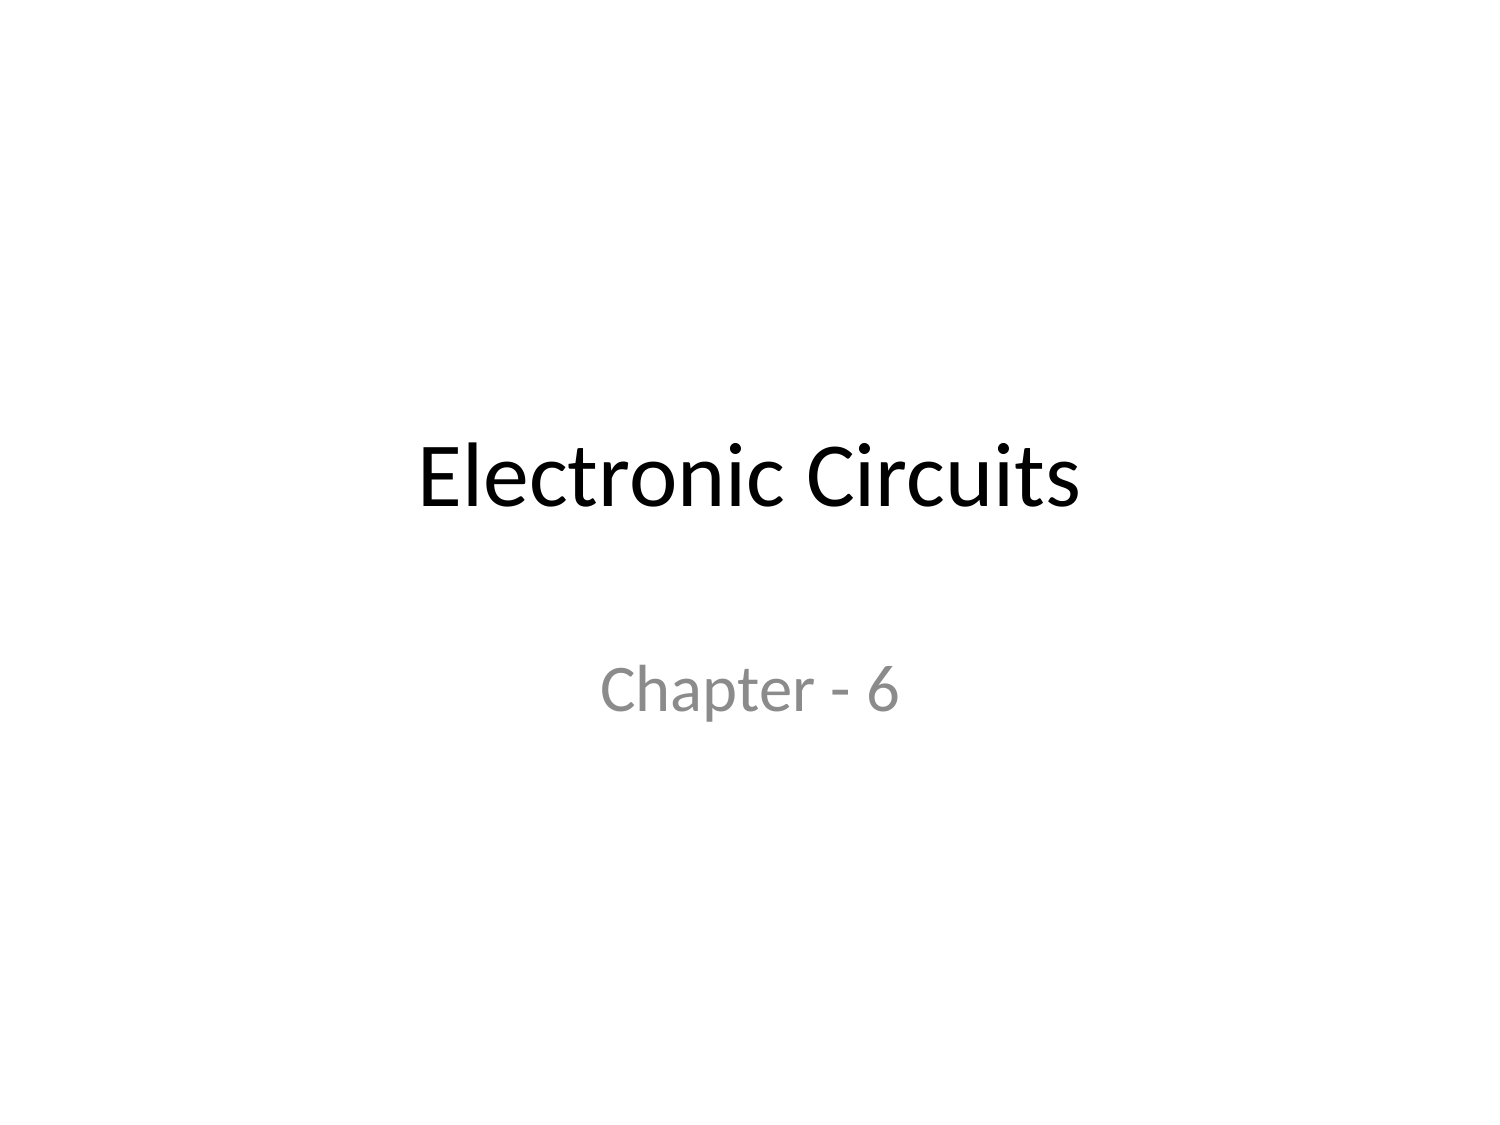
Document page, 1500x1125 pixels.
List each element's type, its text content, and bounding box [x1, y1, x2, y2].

title Electronic Circuits [112, 349, 1388, 591]
subtitle Chapter - 6 [225, 637, 1275, 925]
